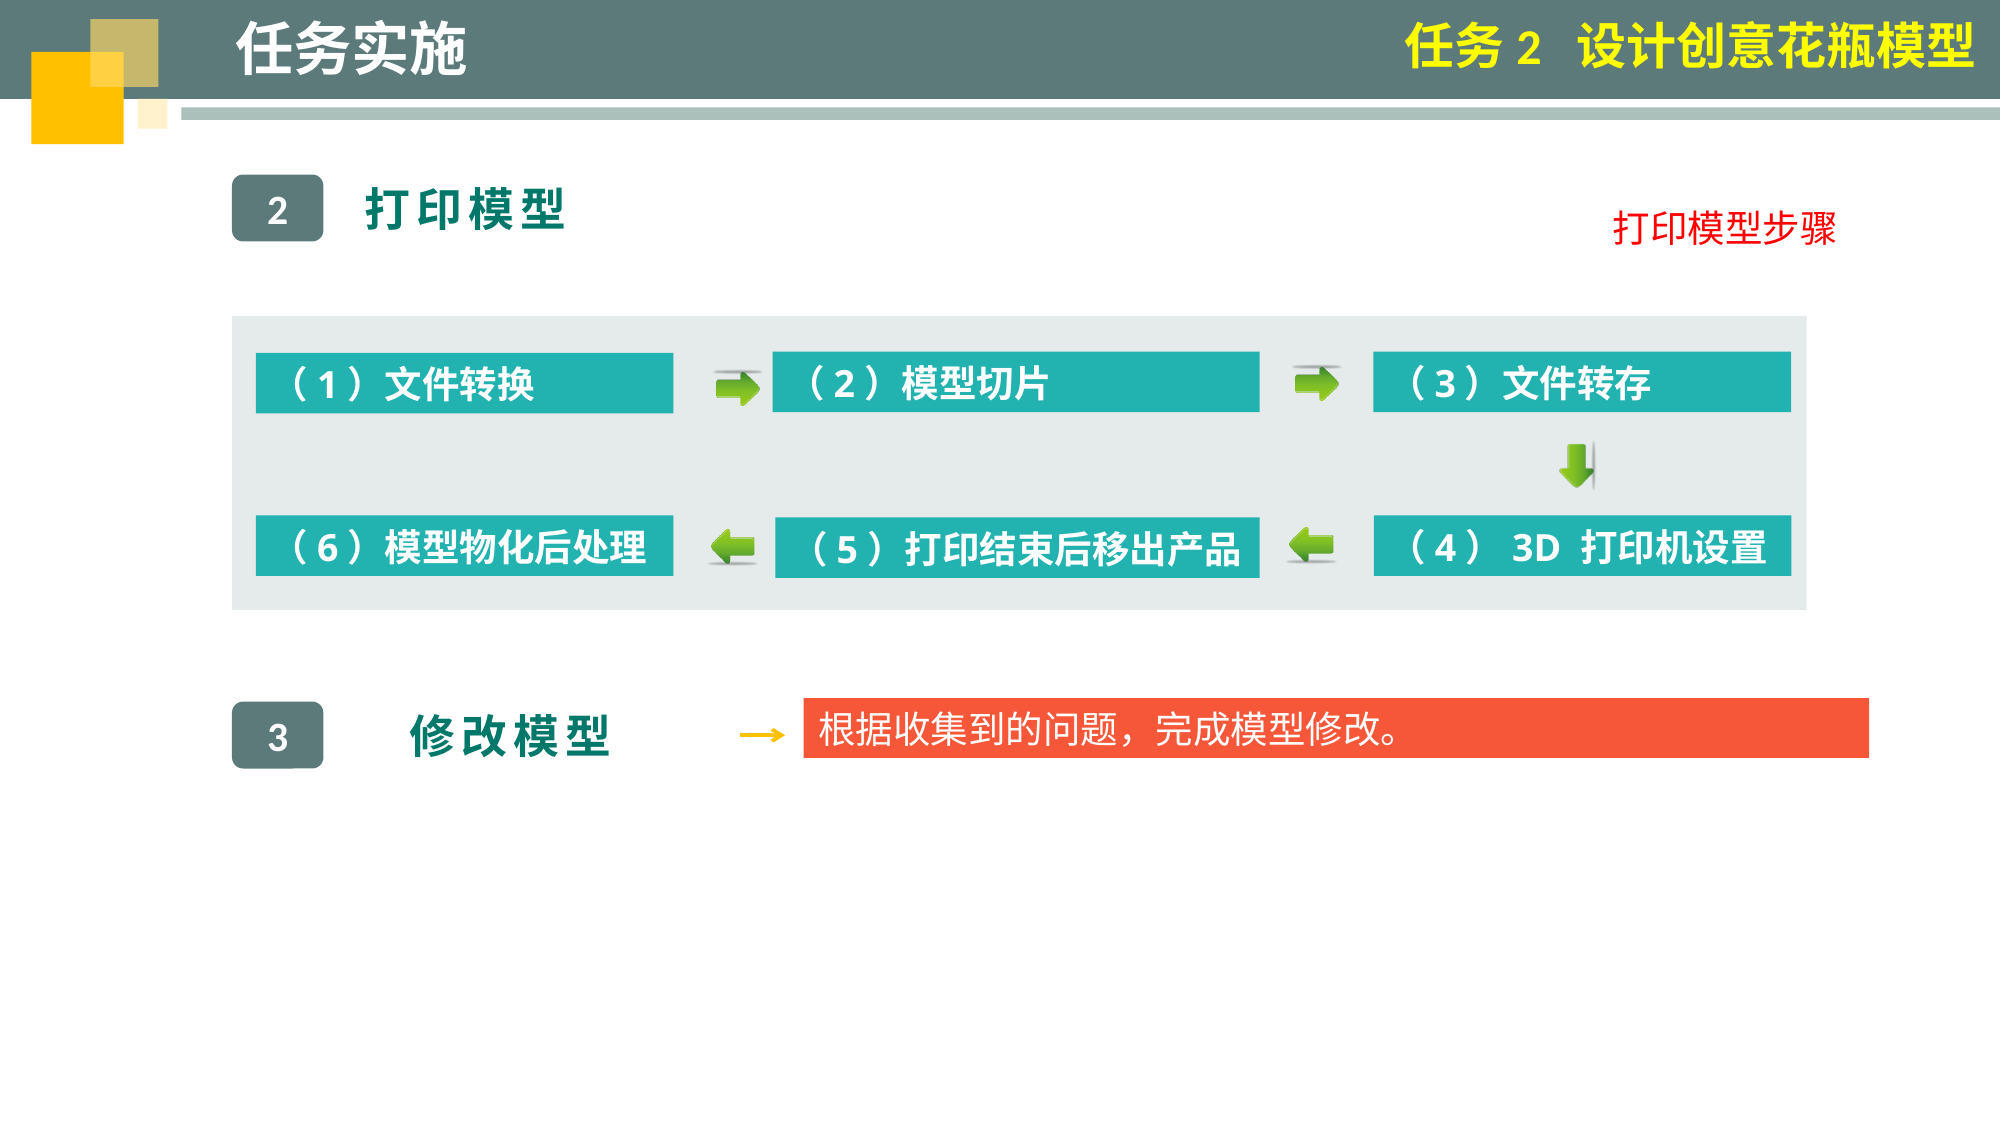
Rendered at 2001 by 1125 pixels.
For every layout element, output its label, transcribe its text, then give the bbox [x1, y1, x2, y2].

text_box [231, 172, 626, 244]
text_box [231, 316, 1807, 610]
text_box 打印模型步骤 [1590, 196, 1860, 257]
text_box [0, 0, 2000, 145]
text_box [231, 698, 1870, 771]
